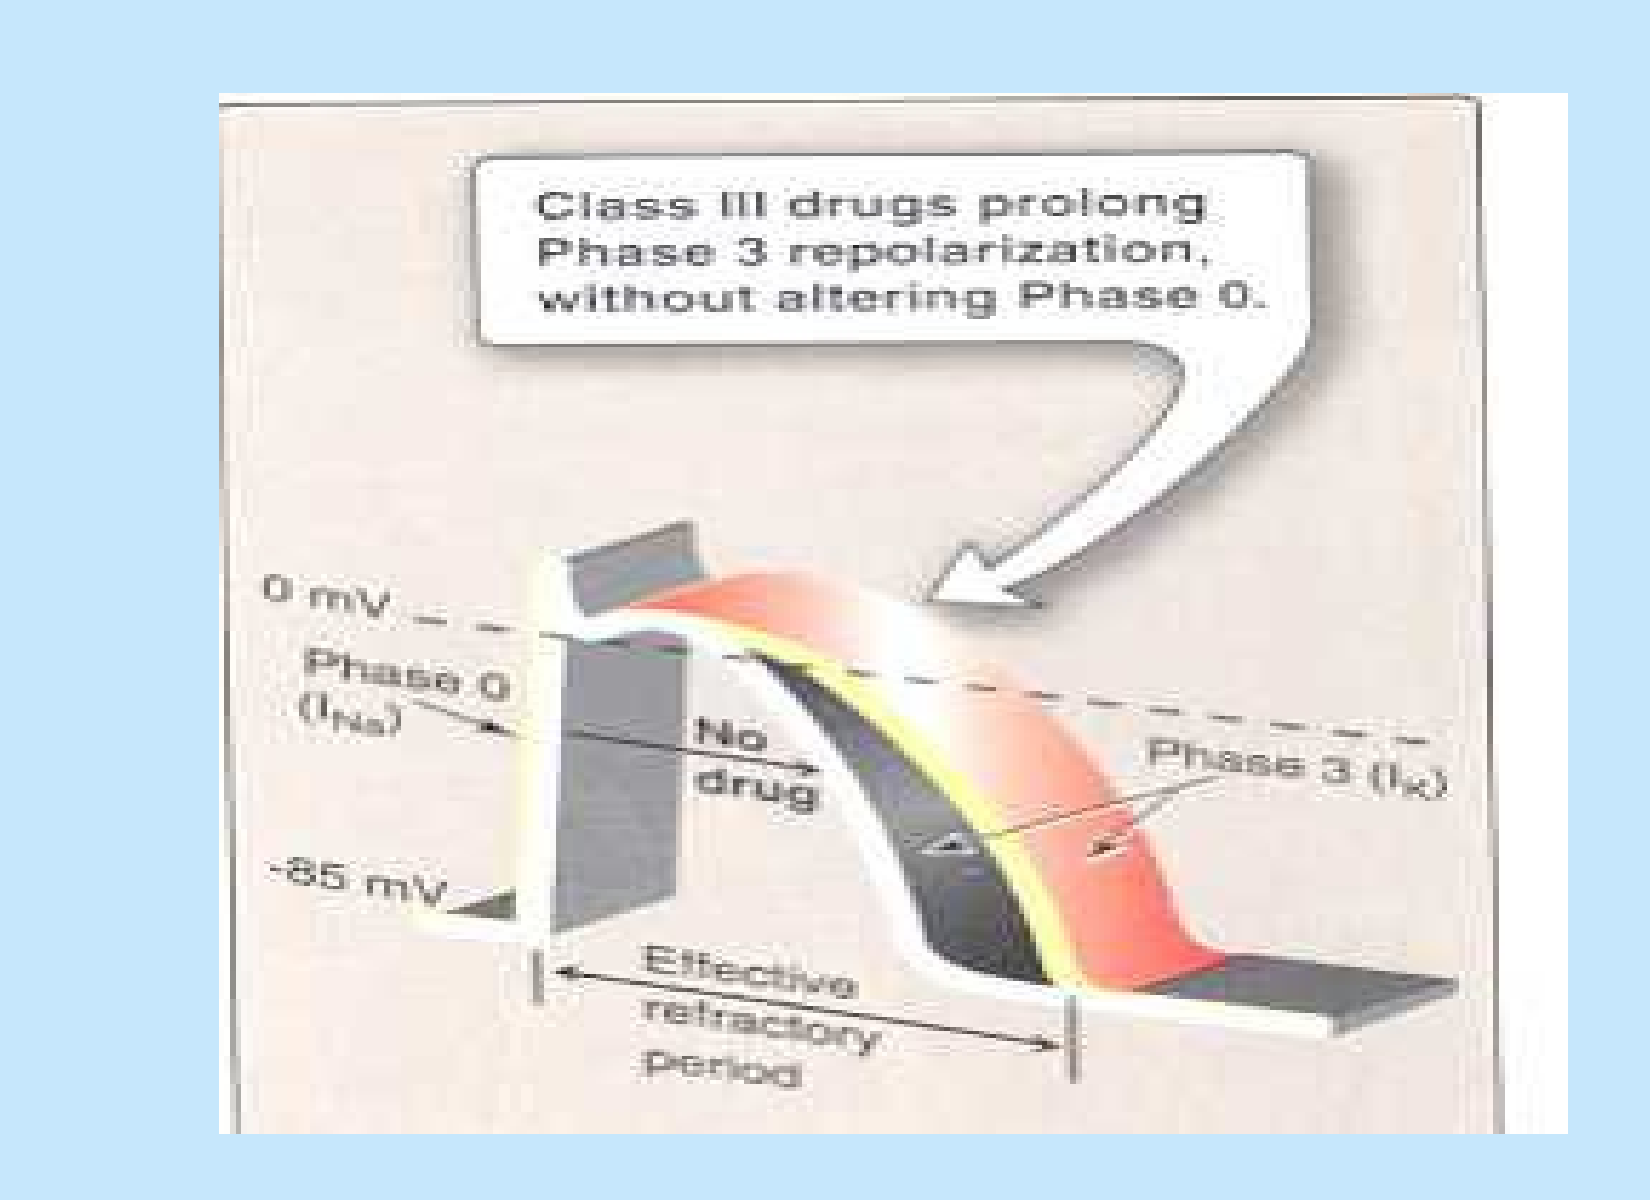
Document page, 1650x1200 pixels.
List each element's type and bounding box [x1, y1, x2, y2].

picture [219, 93, 1568, 1134]
